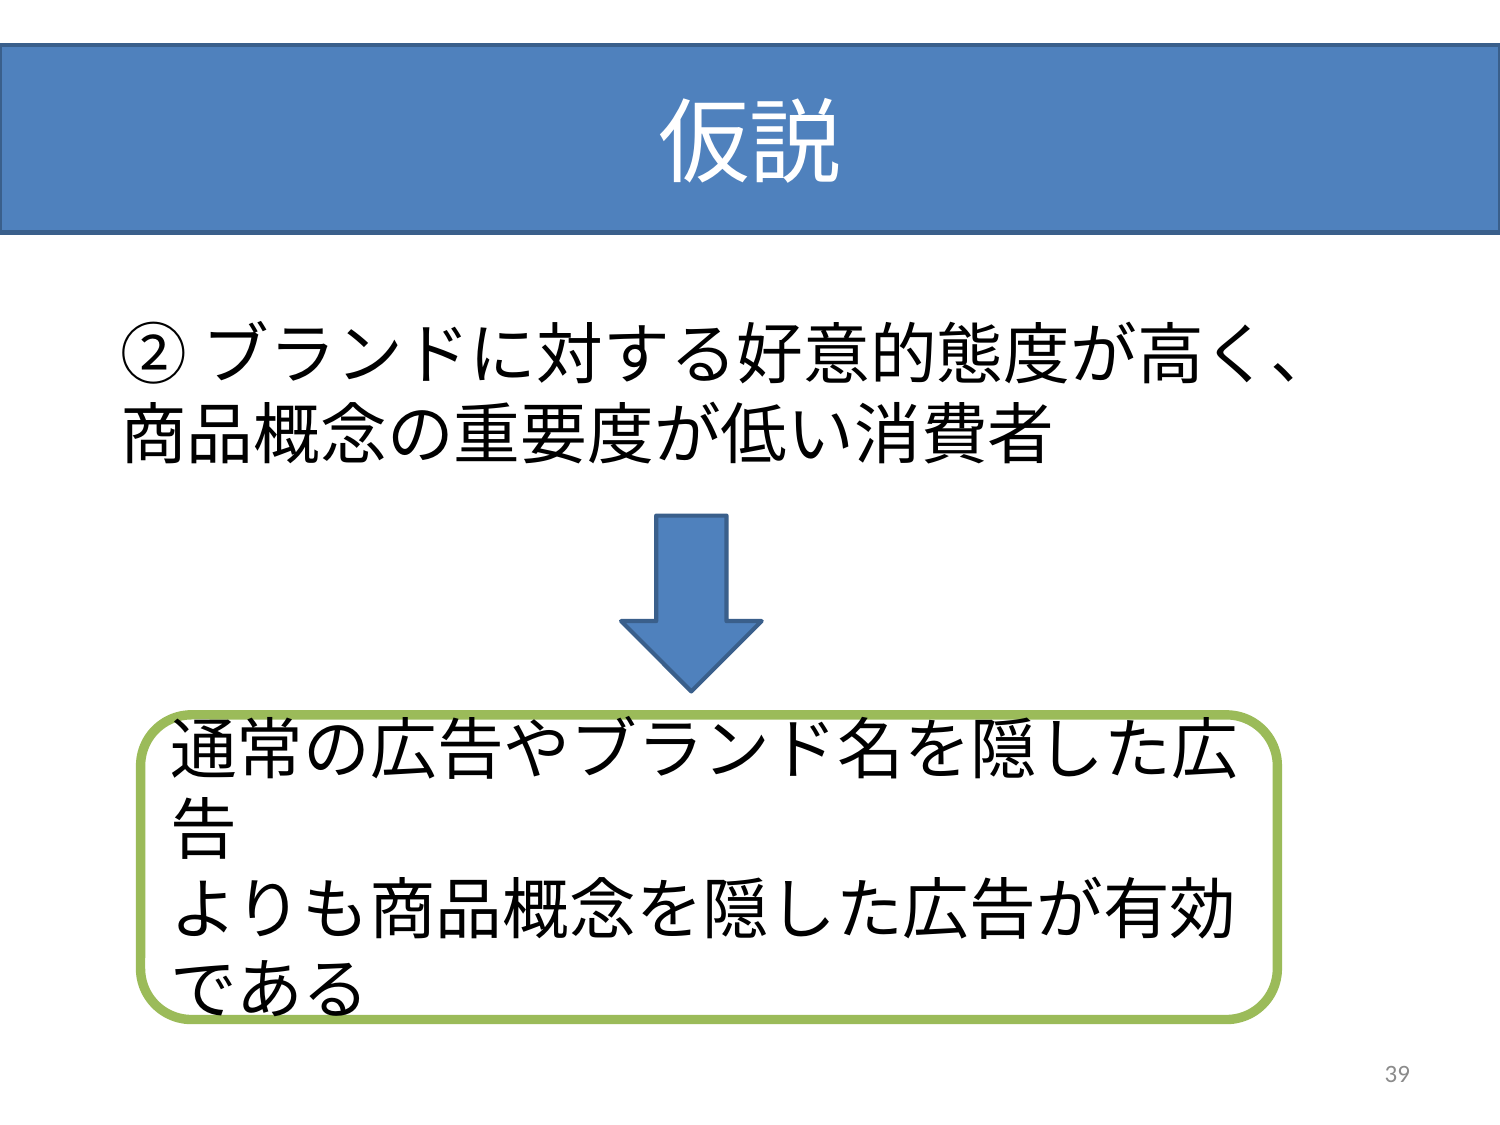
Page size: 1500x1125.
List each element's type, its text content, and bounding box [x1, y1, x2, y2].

text_box 通常の広告やブランド名を隠した広告 よりも商品概念を隠した広告が有効である [138, 712, 1280, 1022]
text_box ②ブランドに対する好意的態度が高く、 商品概念の重要度が低い消費者 [105, 304, 1453, 570]
title 仮説 [0, 43, 1500, 235]
slide_number 39 [1074, 1042, 1425, 1103]
text_box [619, 513, 764, 694]
